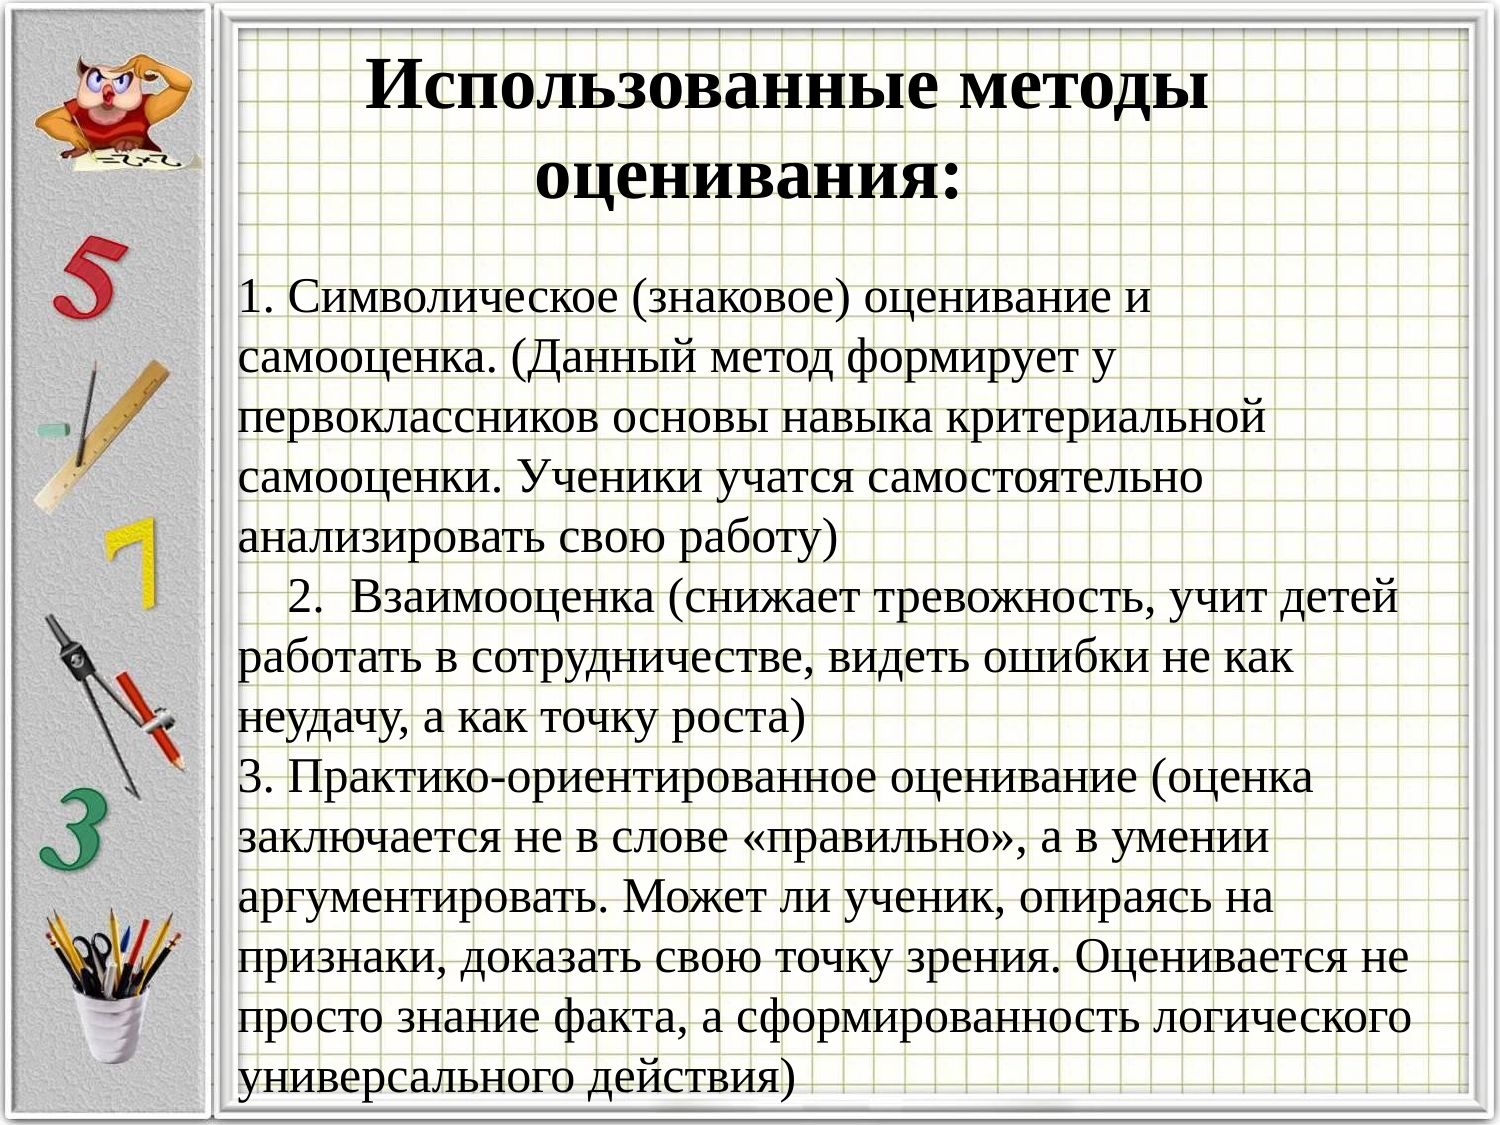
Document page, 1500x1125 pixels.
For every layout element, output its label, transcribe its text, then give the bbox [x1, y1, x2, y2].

title Использованные методы оценивания: [114, 33, 1386, 216]
list 1. Символическое (знаковое) оценивание и самооценка. (Данный метод формирует у первоклассников основы навыка критериальной самооценки. Ученики учатся самостоятельно анализировать свою работу) 2. Взаимооценка (снижает тревожность, учит детей работать в сотрудничестве, видеть ошибки не как неудачу, а как точку роста) 3. Практико-ориентированное оценивание (оценка заключается не в слове «правильно», а в умении аргументировать. Может ли ученик, опираясь на признаки, доказать свою точку зрения. Оценивается не просто знание факта, а сформированность логического универсального действия) [237, 262, 1423, 1111]
picture [0, 0, 1500, 1125]
